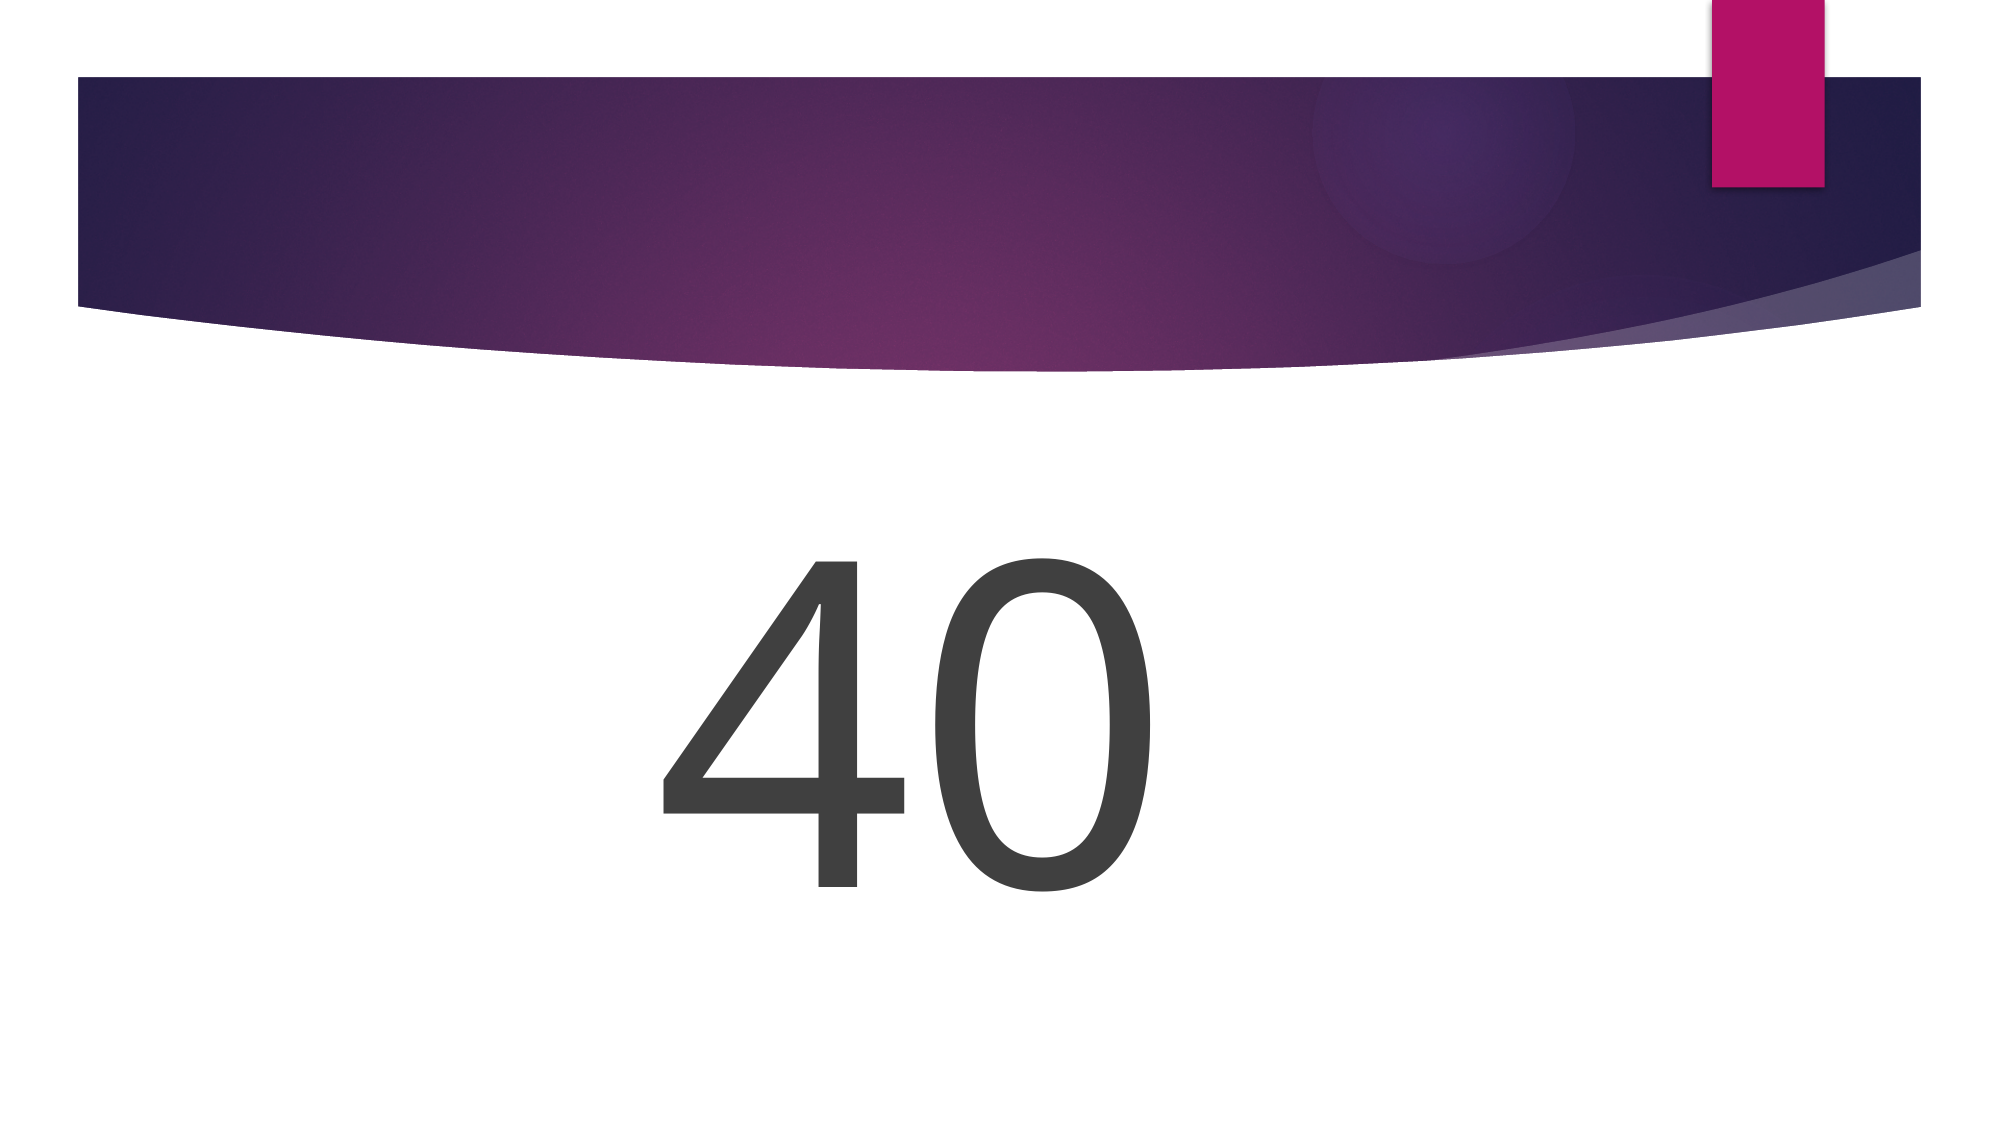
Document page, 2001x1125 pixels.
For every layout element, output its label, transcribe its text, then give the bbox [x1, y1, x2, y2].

list 40 [189, 427, 1638, 988]
